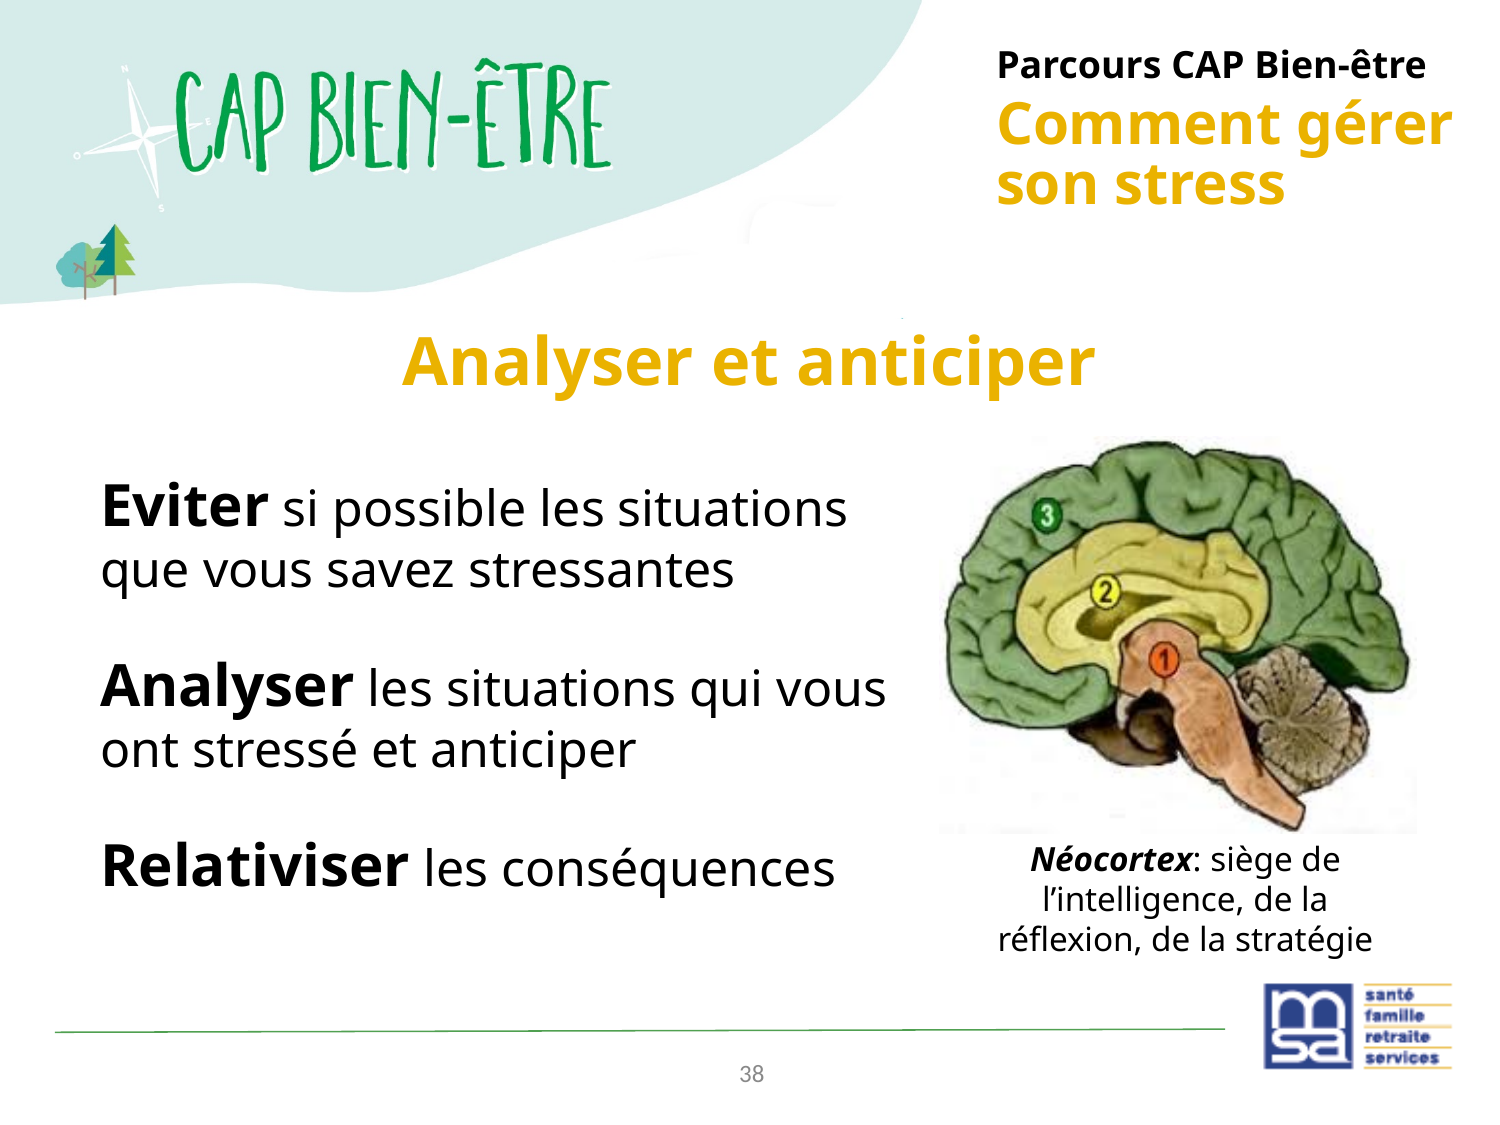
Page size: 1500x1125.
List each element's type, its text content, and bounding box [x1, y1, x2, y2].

text_box Eviter si possible les situations que vous savez stressantes Analyser les situations qui vous ont stressé et anticiper Relativiser les conséquences [100, 467, 892, 931]
picture [0, 0, 941, 320]
picture [1250, 929, 1476, 1125]
text_box 38 [54, 1042, 1245, 1103]
text_box Analyser et anticiper [0, 309, 1500, 421]
picture [938, 435, 1417, 835]
slide_number – 38 [560, 1027, 1245, 1042]
text_box Comment gérer son stress [971, 82, 1479, 232]
text_box Néocortex: siège de l’intelligence, de la réflexion, de la stratégie [961, 843, 1411, 977]
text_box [54, 1028, 1226, 1033]
text_box Parcours CAP Bien-être [968, 34, 1455, 94]
